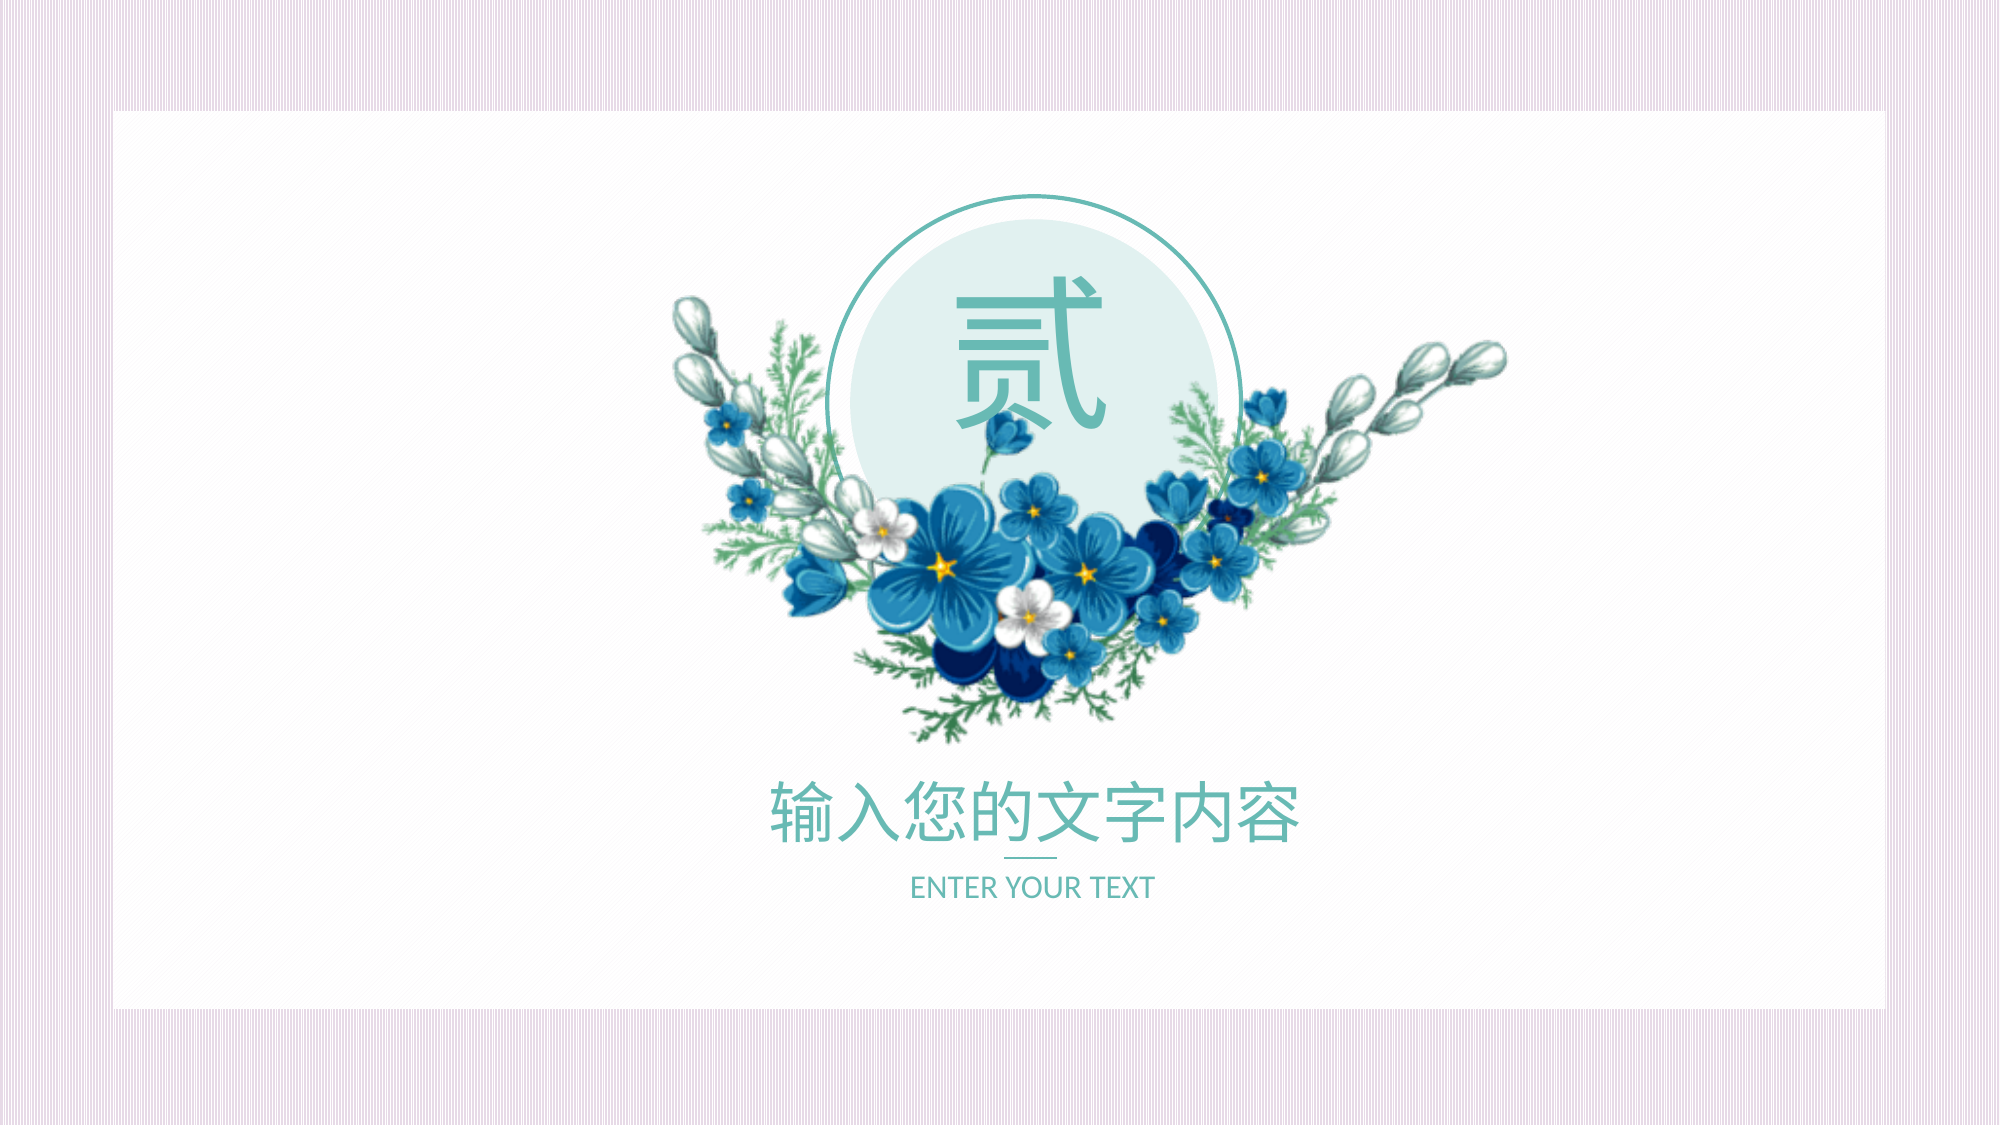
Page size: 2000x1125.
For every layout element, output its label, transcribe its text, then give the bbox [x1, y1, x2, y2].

text_box 输入您的文字内容 [754, 769, 1318, 858]
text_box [574, 196, 1520, 761]
text_box ENTER YOUR TEXT [895, 857, 1171, 913]
